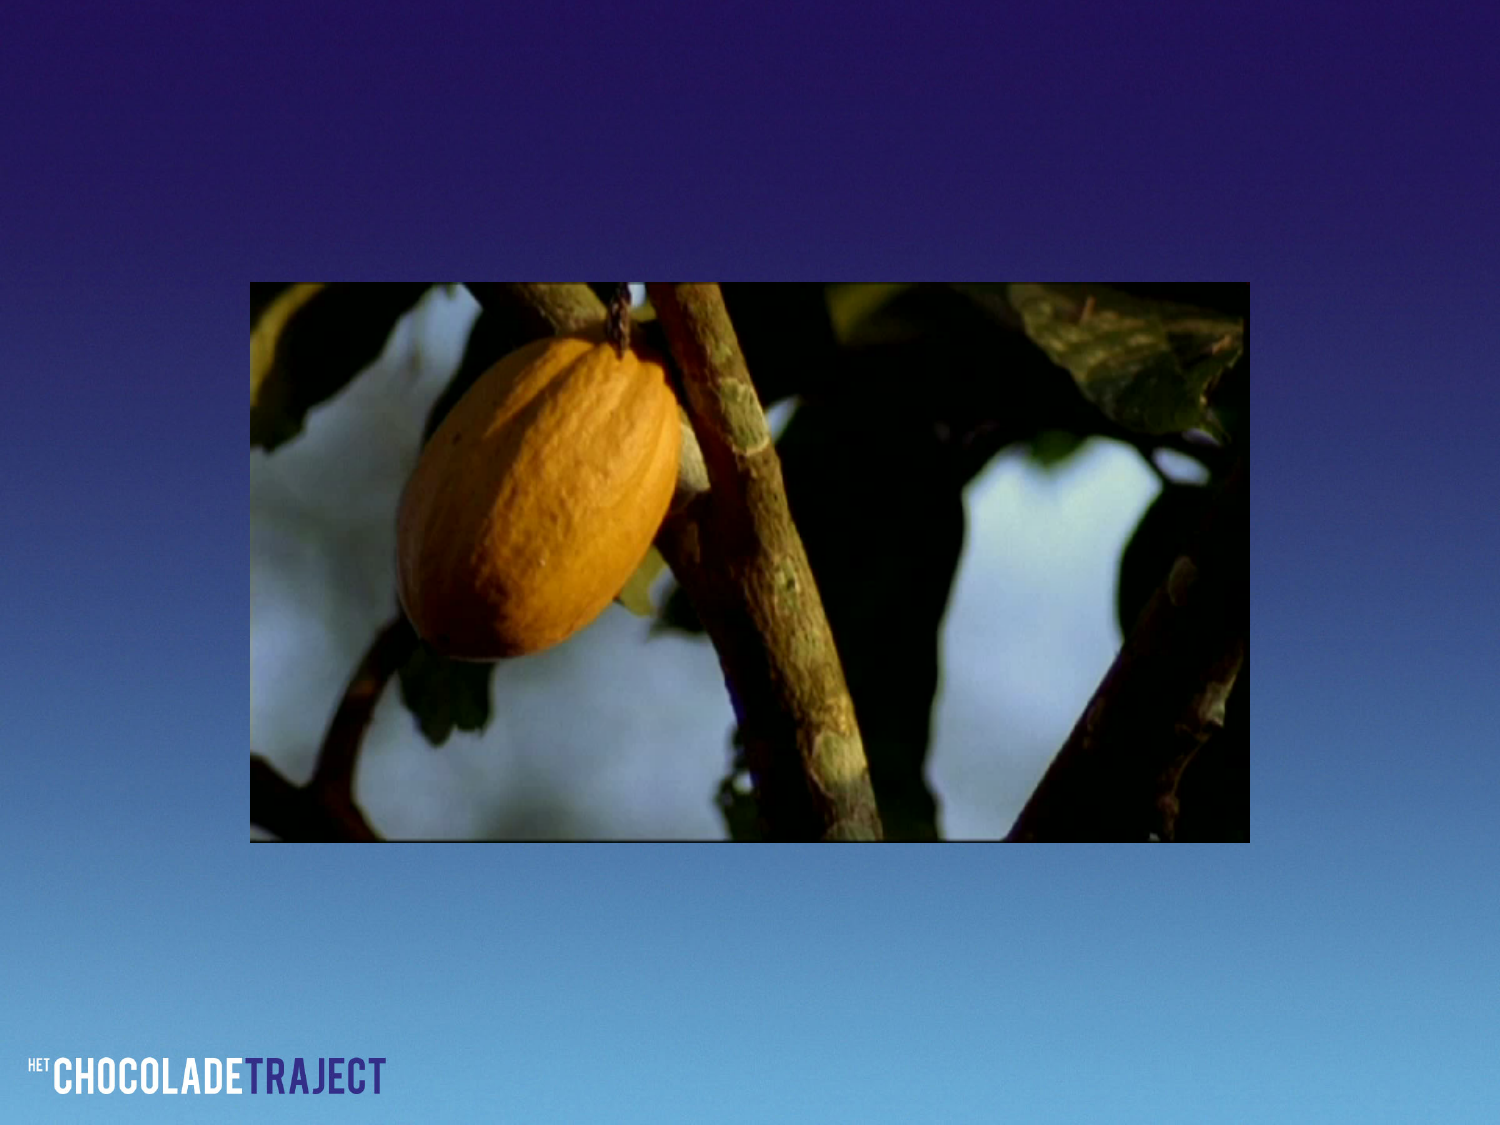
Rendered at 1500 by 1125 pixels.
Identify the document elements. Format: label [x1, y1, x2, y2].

picture [0, 0, 1500, 1125]
text_box [249, 281, 1251, 844]
